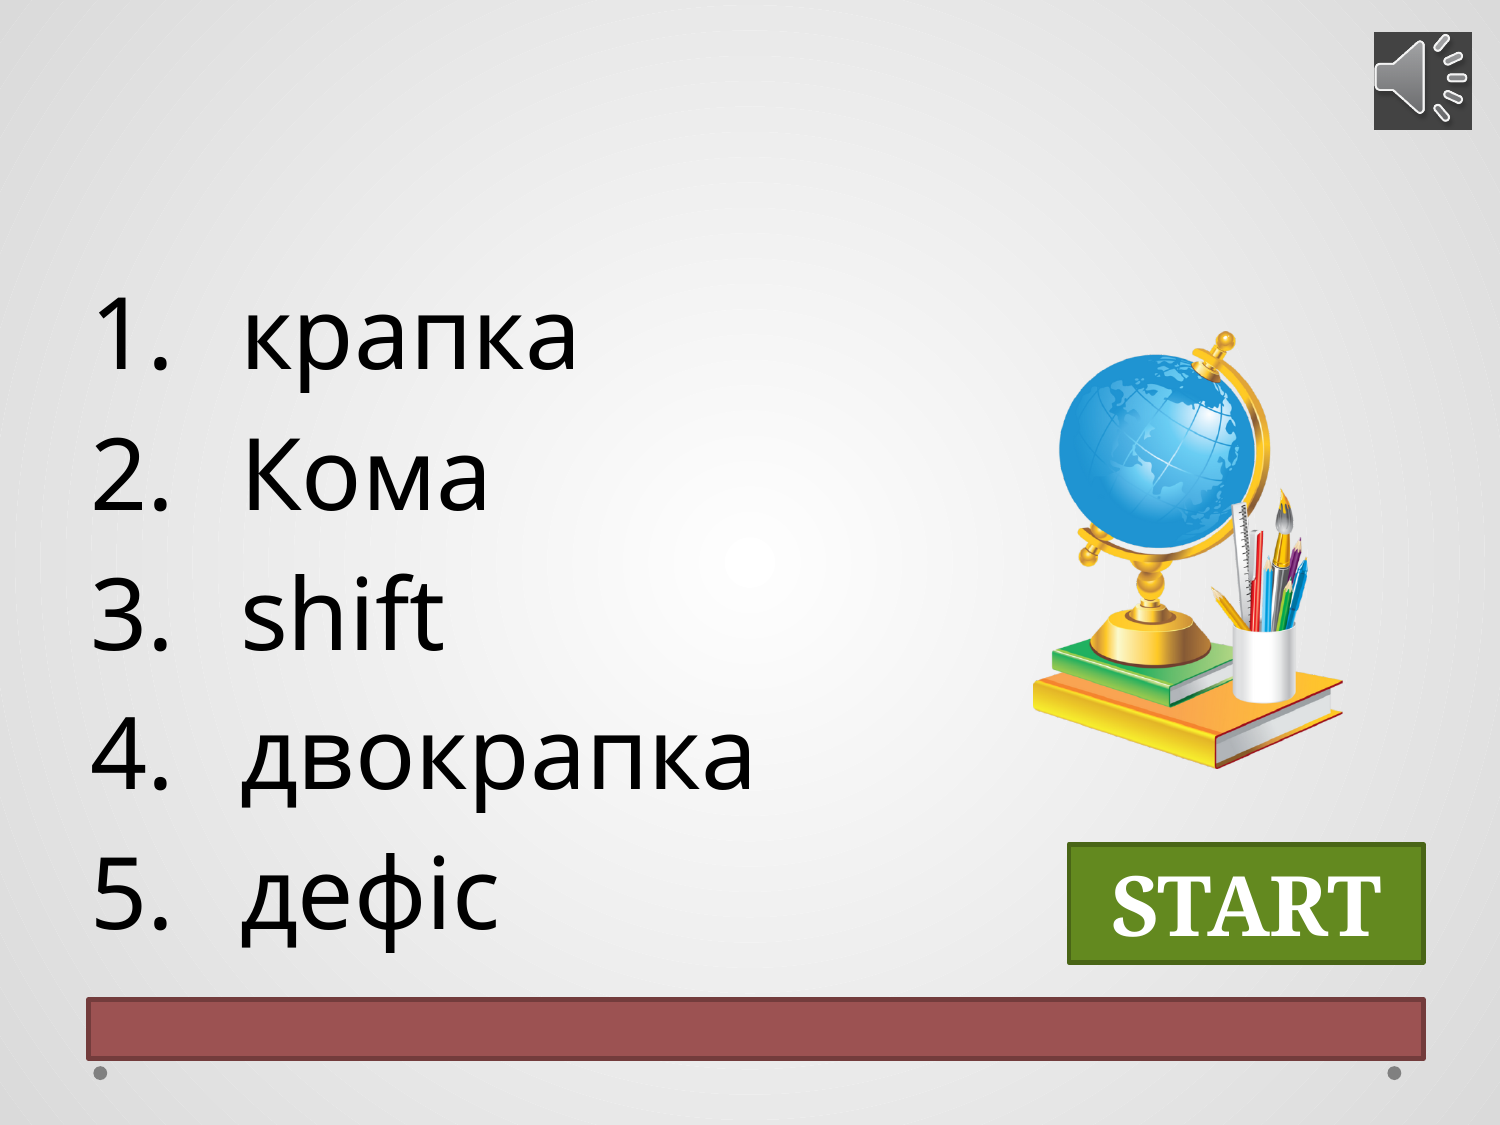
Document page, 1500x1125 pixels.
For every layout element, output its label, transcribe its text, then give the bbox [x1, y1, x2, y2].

text_box [86, 997, 1426, 1061]
picture [1373, 30, 1474, 132]
picture [1033, 330, 1343, 769]
list крапка Кома shift двокрапка дефіс [75, 262, 1425, 1005]
text_box START [1067, 842, 1426, 965]
